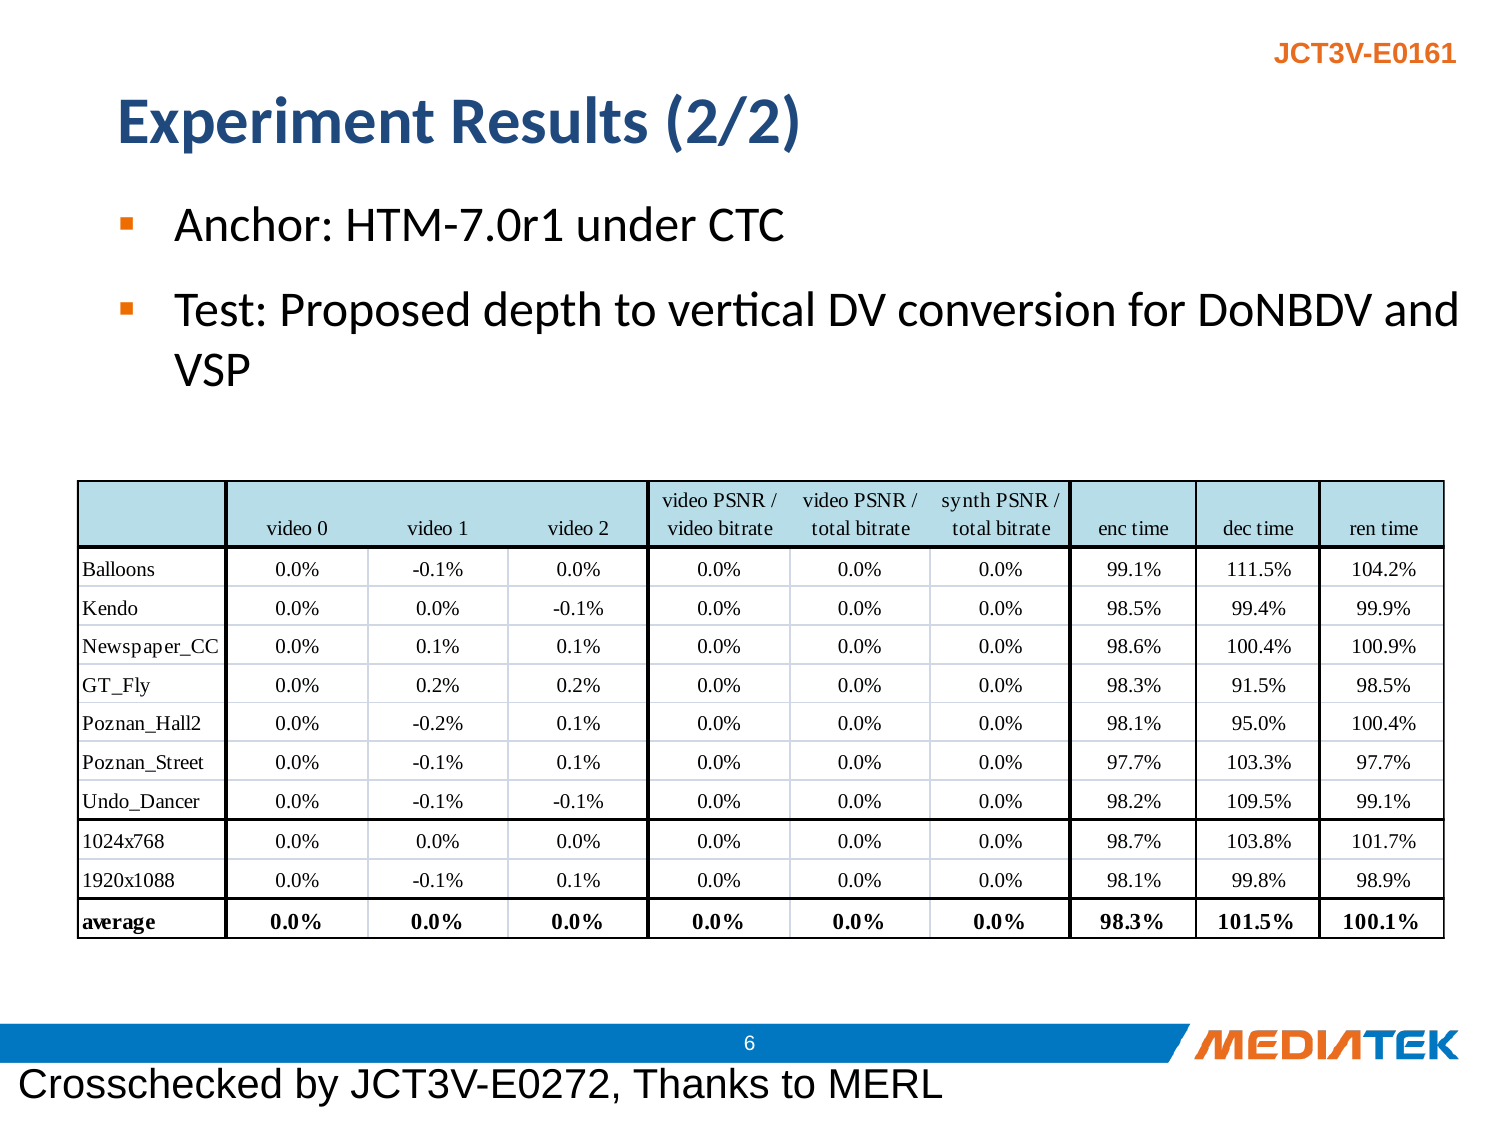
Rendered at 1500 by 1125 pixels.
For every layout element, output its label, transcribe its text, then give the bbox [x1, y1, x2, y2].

slide_number 5 [711, 1022, 789, 1049]
text_box Crosschecked by JCT3V-E0272, Thanks to MERL [3, 1049, 960, 1115]
list Anchor: HTM-7.0r1 under CTC Test: Proposed depth to vertical DV conversion for DoNBDV and VSP [102, 184, 1500, 998]
title Experiment Results (2/2) [101, 62, 1425, 172]
picture [789, 1023, 1459, 1063]
picture [0, 1023, 711, 1063]
picture [76, 479, 1447, 941]
